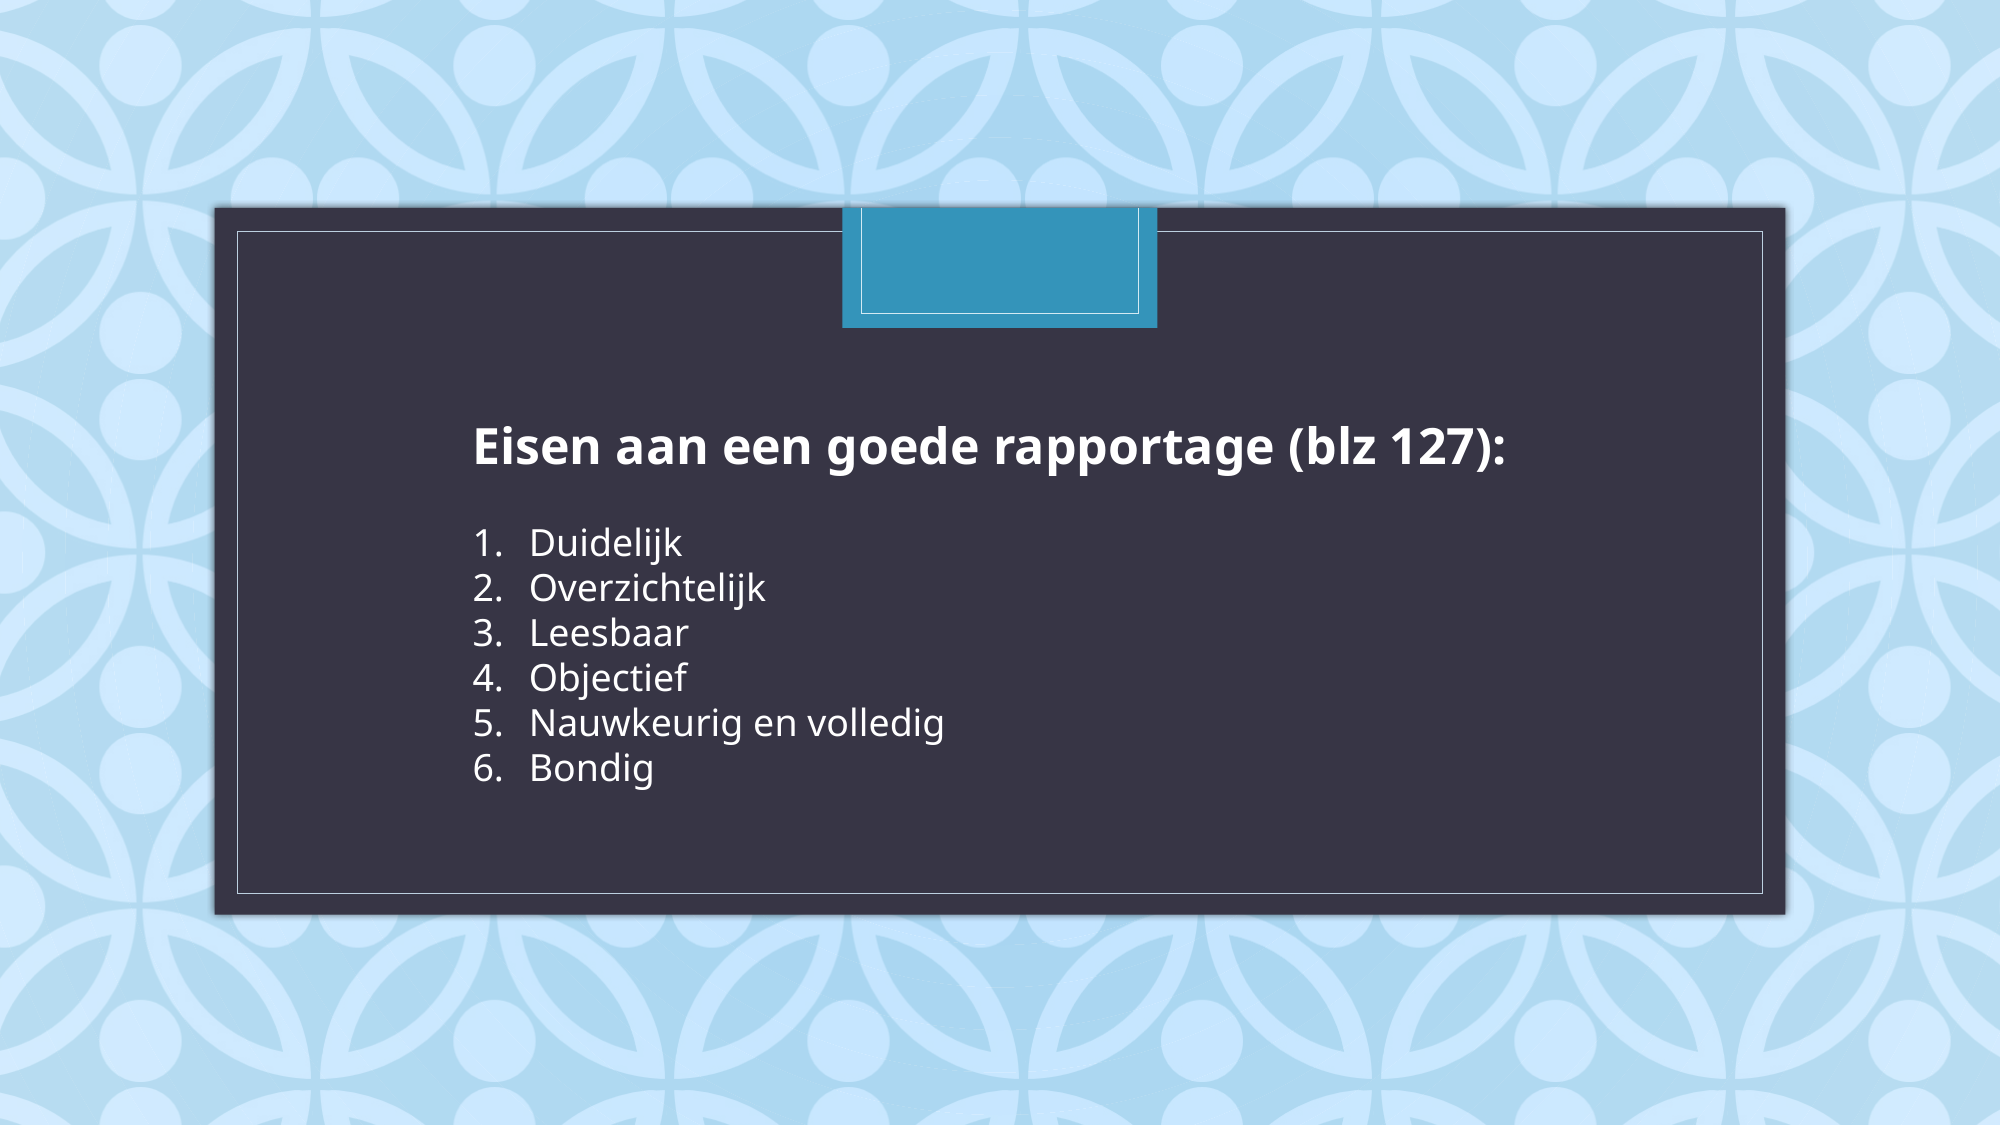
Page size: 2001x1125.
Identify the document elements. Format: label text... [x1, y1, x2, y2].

text_box Eisen aan een goede rapportage (blz 127): Duidelijk Overzichtelijk Leesbaar Objectief Nauwkeurig en volledig Bondig [457, 406, 1522, 797]
